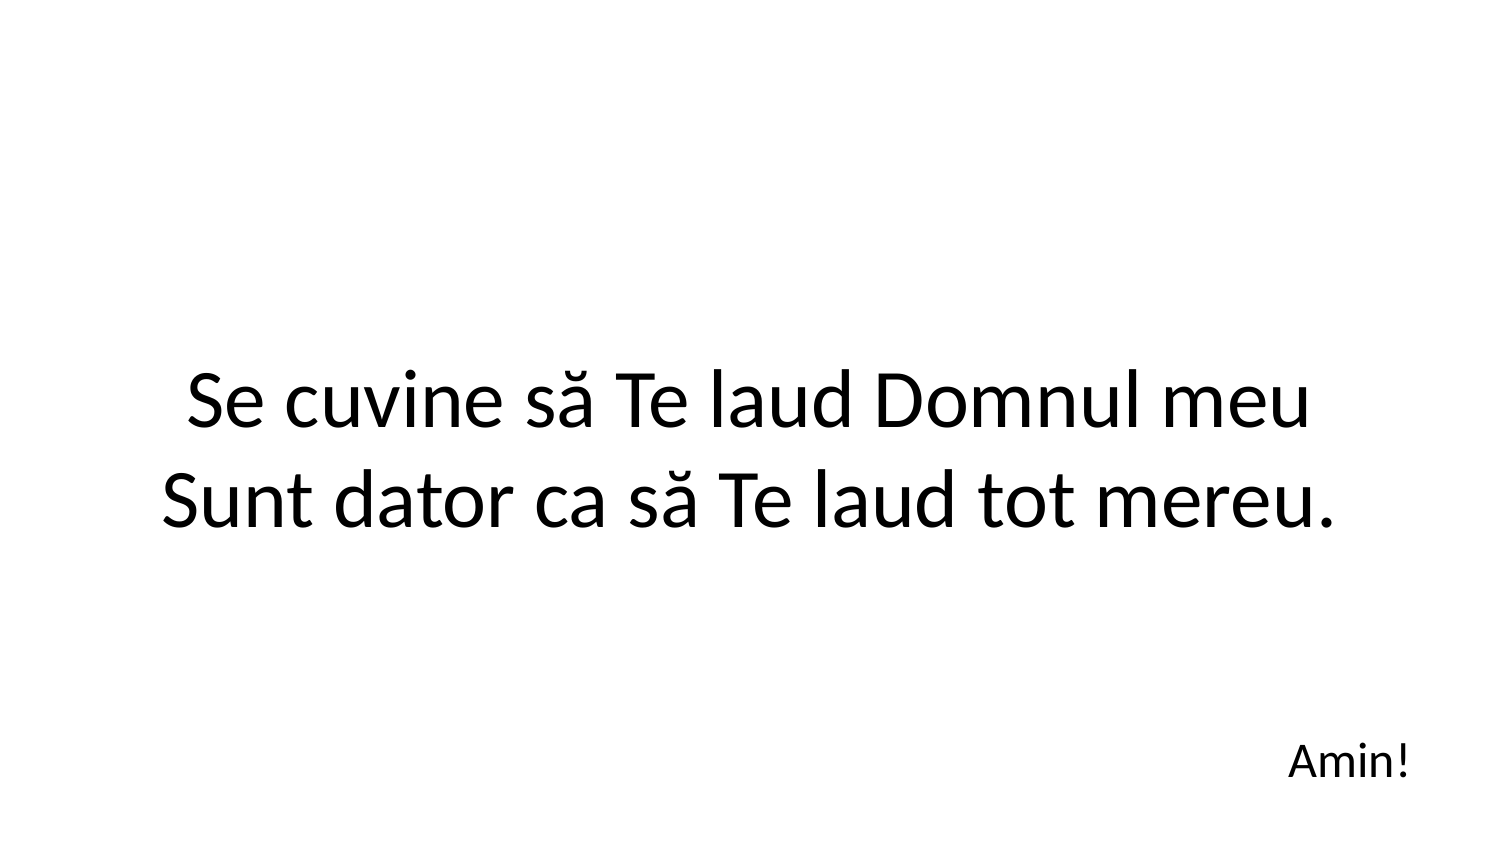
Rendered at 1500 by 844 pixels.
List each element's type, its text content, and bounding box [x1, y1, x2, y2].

text_box Amin! [1273, 674, 1427, 795]
text_box Se cuvine să Te laud Domnul meu Sunt dator ca să Te laud tot mereu. [146, 292, 1353, 552]
